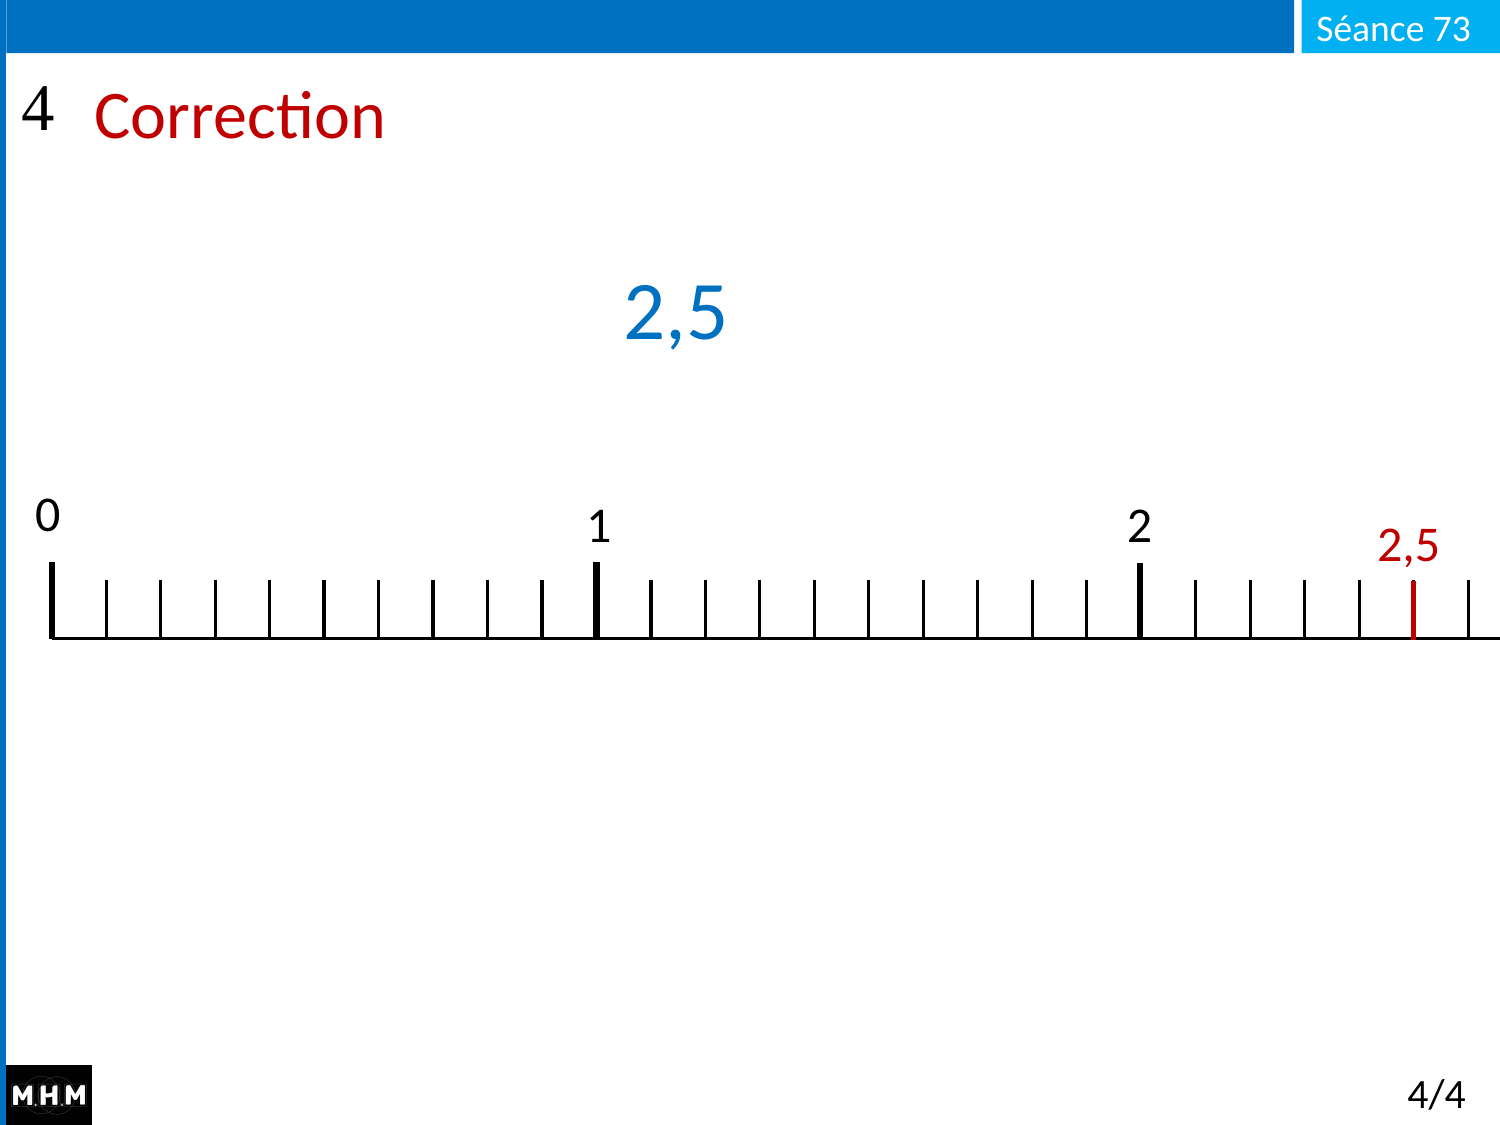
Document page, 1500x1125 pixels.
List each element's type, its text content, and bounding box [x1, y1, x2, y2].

picture [6, 1065, 92, 1125]
text_box 2,5 [608, 249, 815, 364]
list 4/4 [1373, 1064, 1500, 1125]
title Correction [79, 71, 1374, 161]
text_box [20, 474, 1500, 640]
